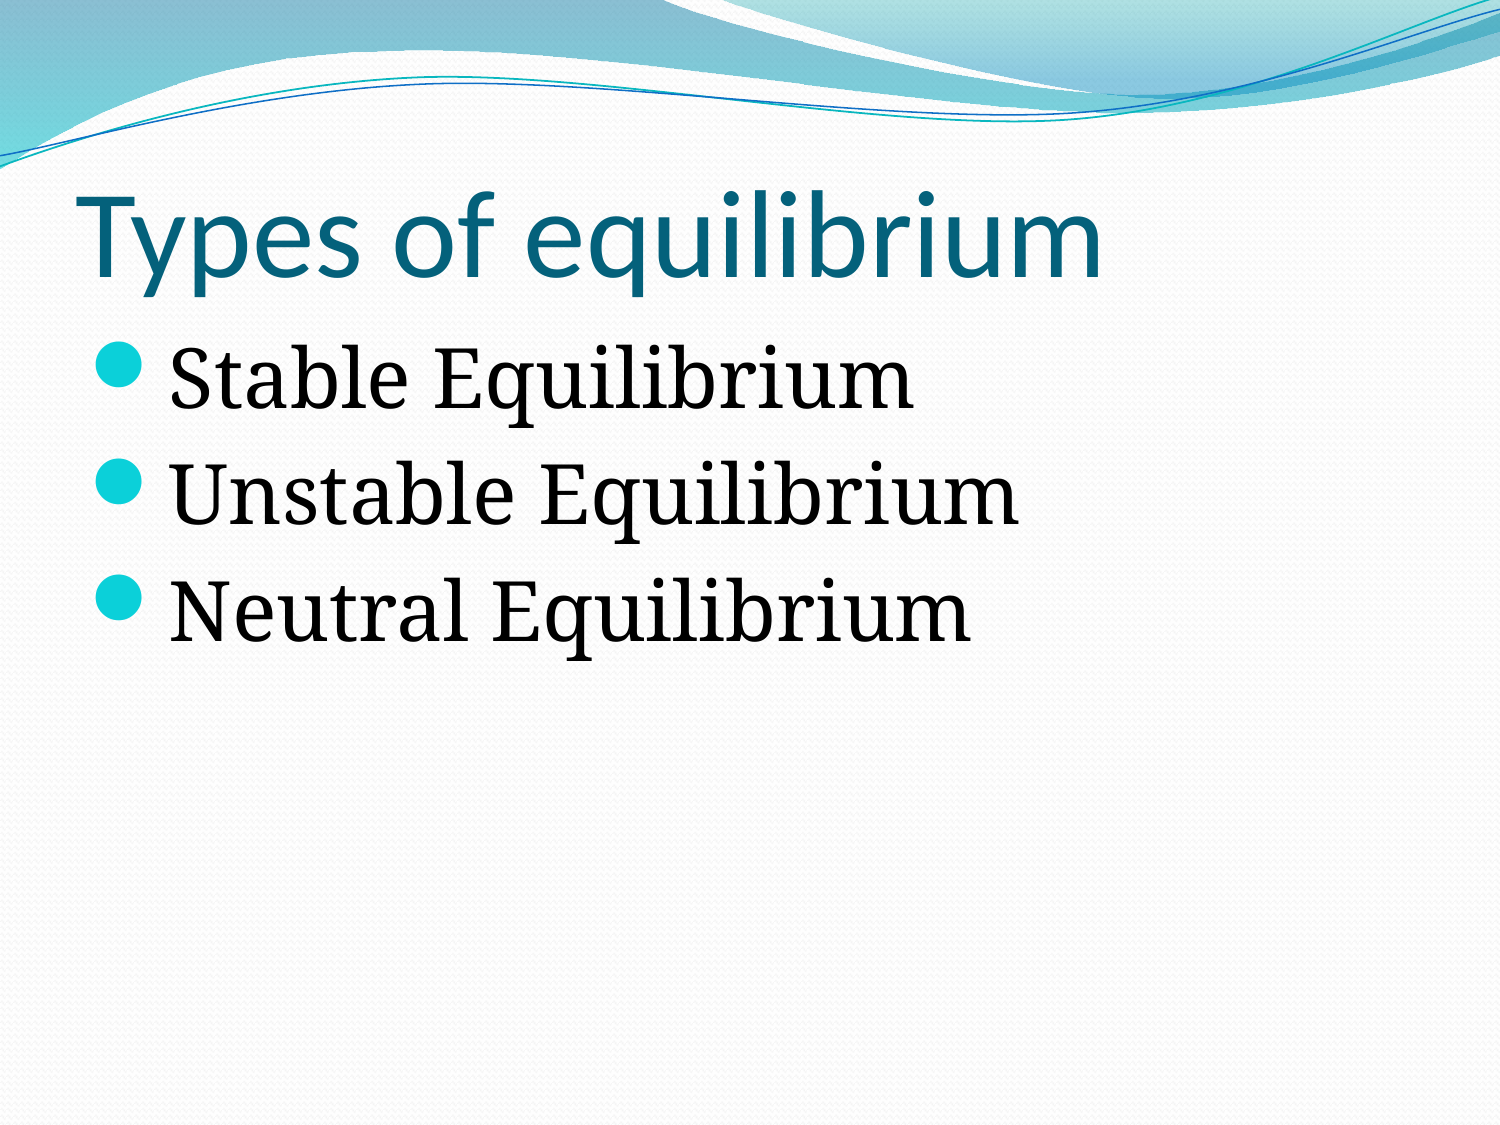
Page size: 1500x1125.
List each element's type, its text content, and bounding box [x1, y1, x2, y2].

title Types of equilibrium [75, 115, 1425, 303]
list Stable Equilibrium Unstable Equilibrium Neutral Equilibrium [75, 317, 1425, 1038]
